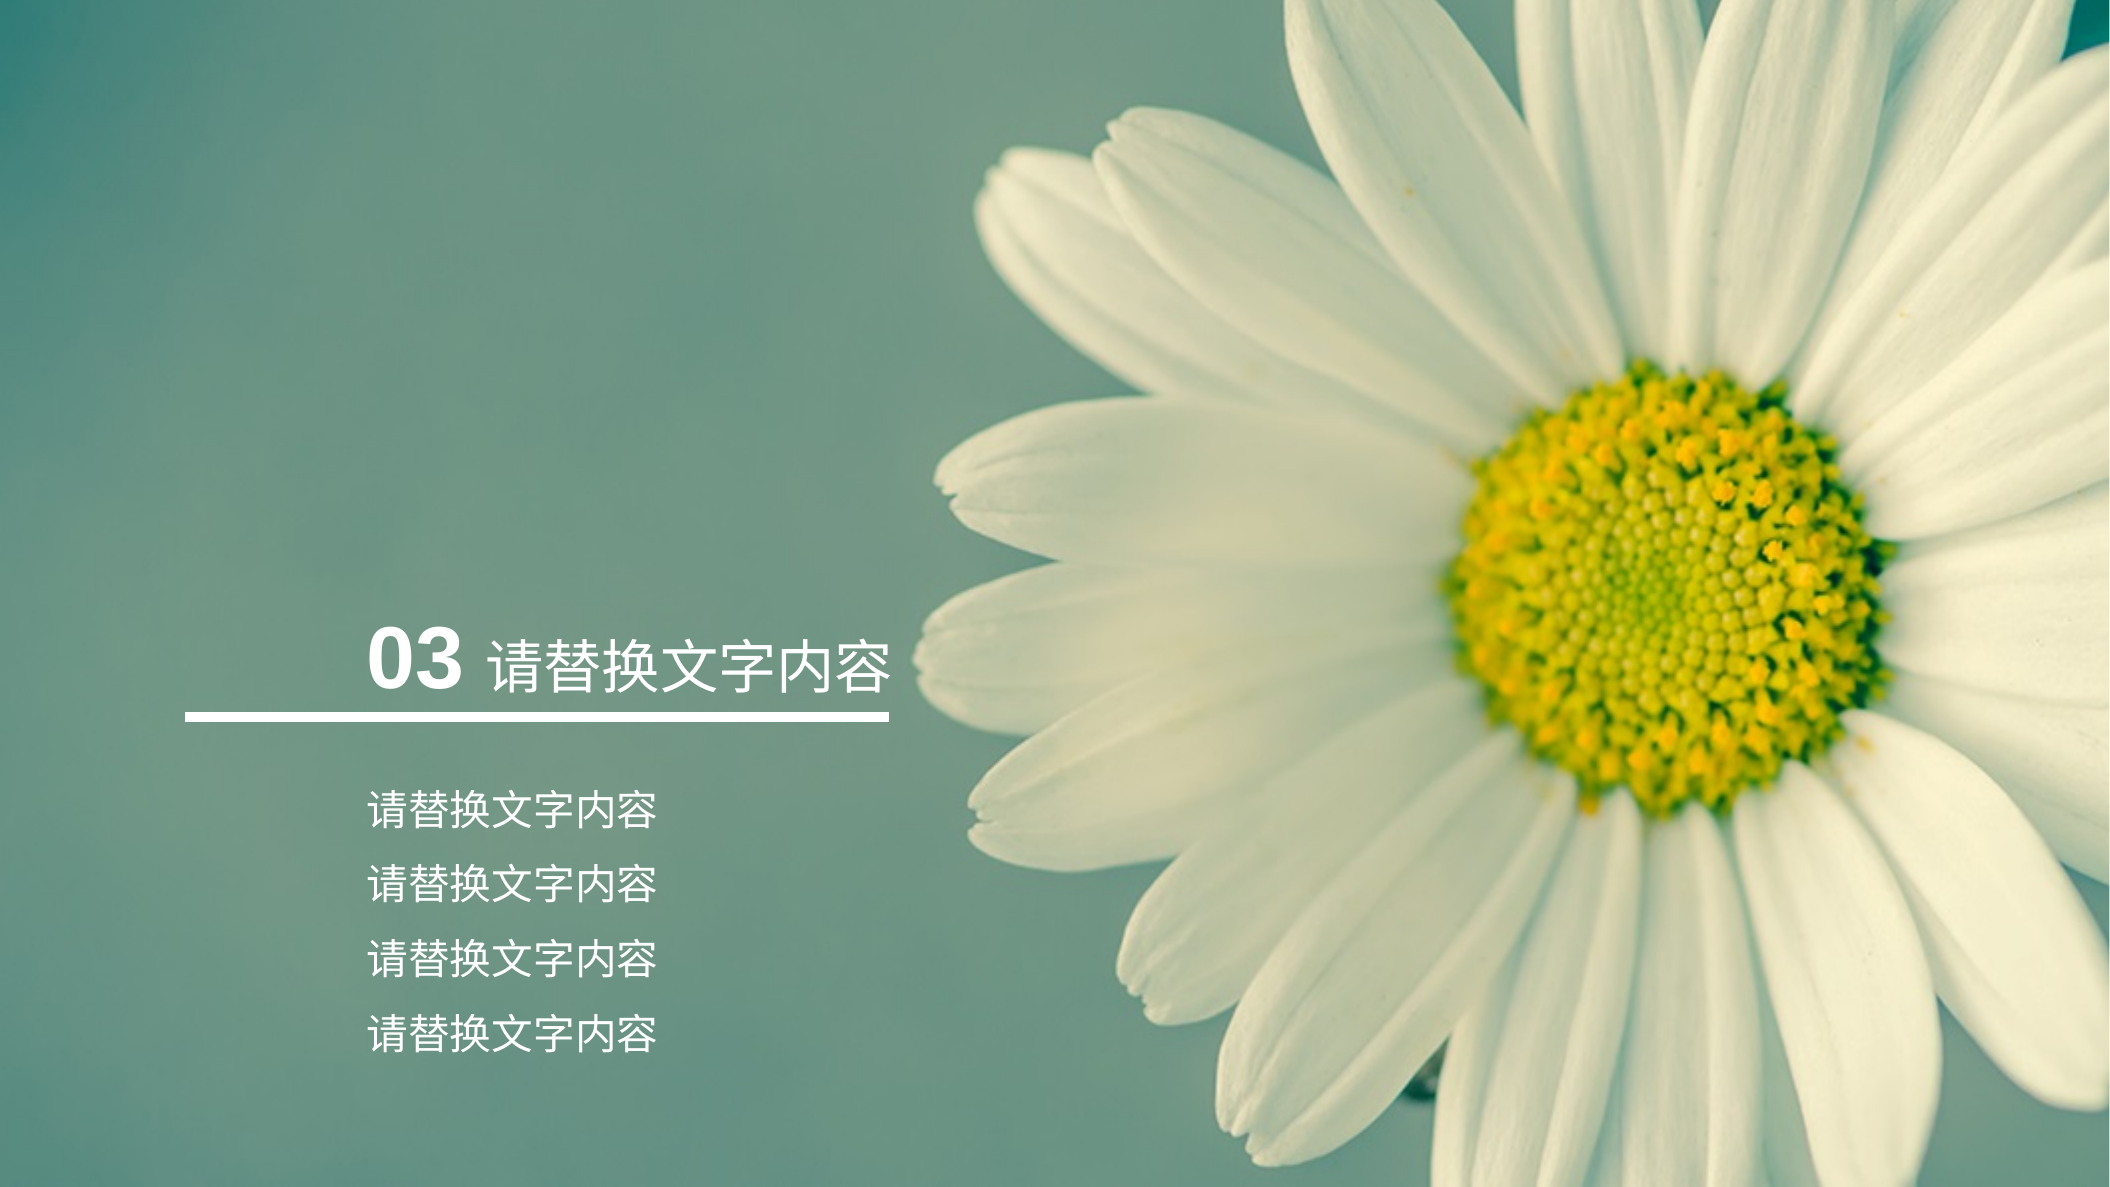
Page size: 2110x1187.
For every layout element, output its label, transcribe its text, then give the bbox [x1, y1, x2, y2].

text_box 请替换文字内容 [351, 766, 925, 840]
text_box 请替换文字内容 [351, 915, 925, 990]
text_box 请替换文字内容 [351, 990, 925, 1065]
text_box [0, 0, 2110, 1187]
text_box 03请替换文字内容 [351, 572, 1149, 714]
text_box 请替换文字内容 [351, 840, 925, 915]
